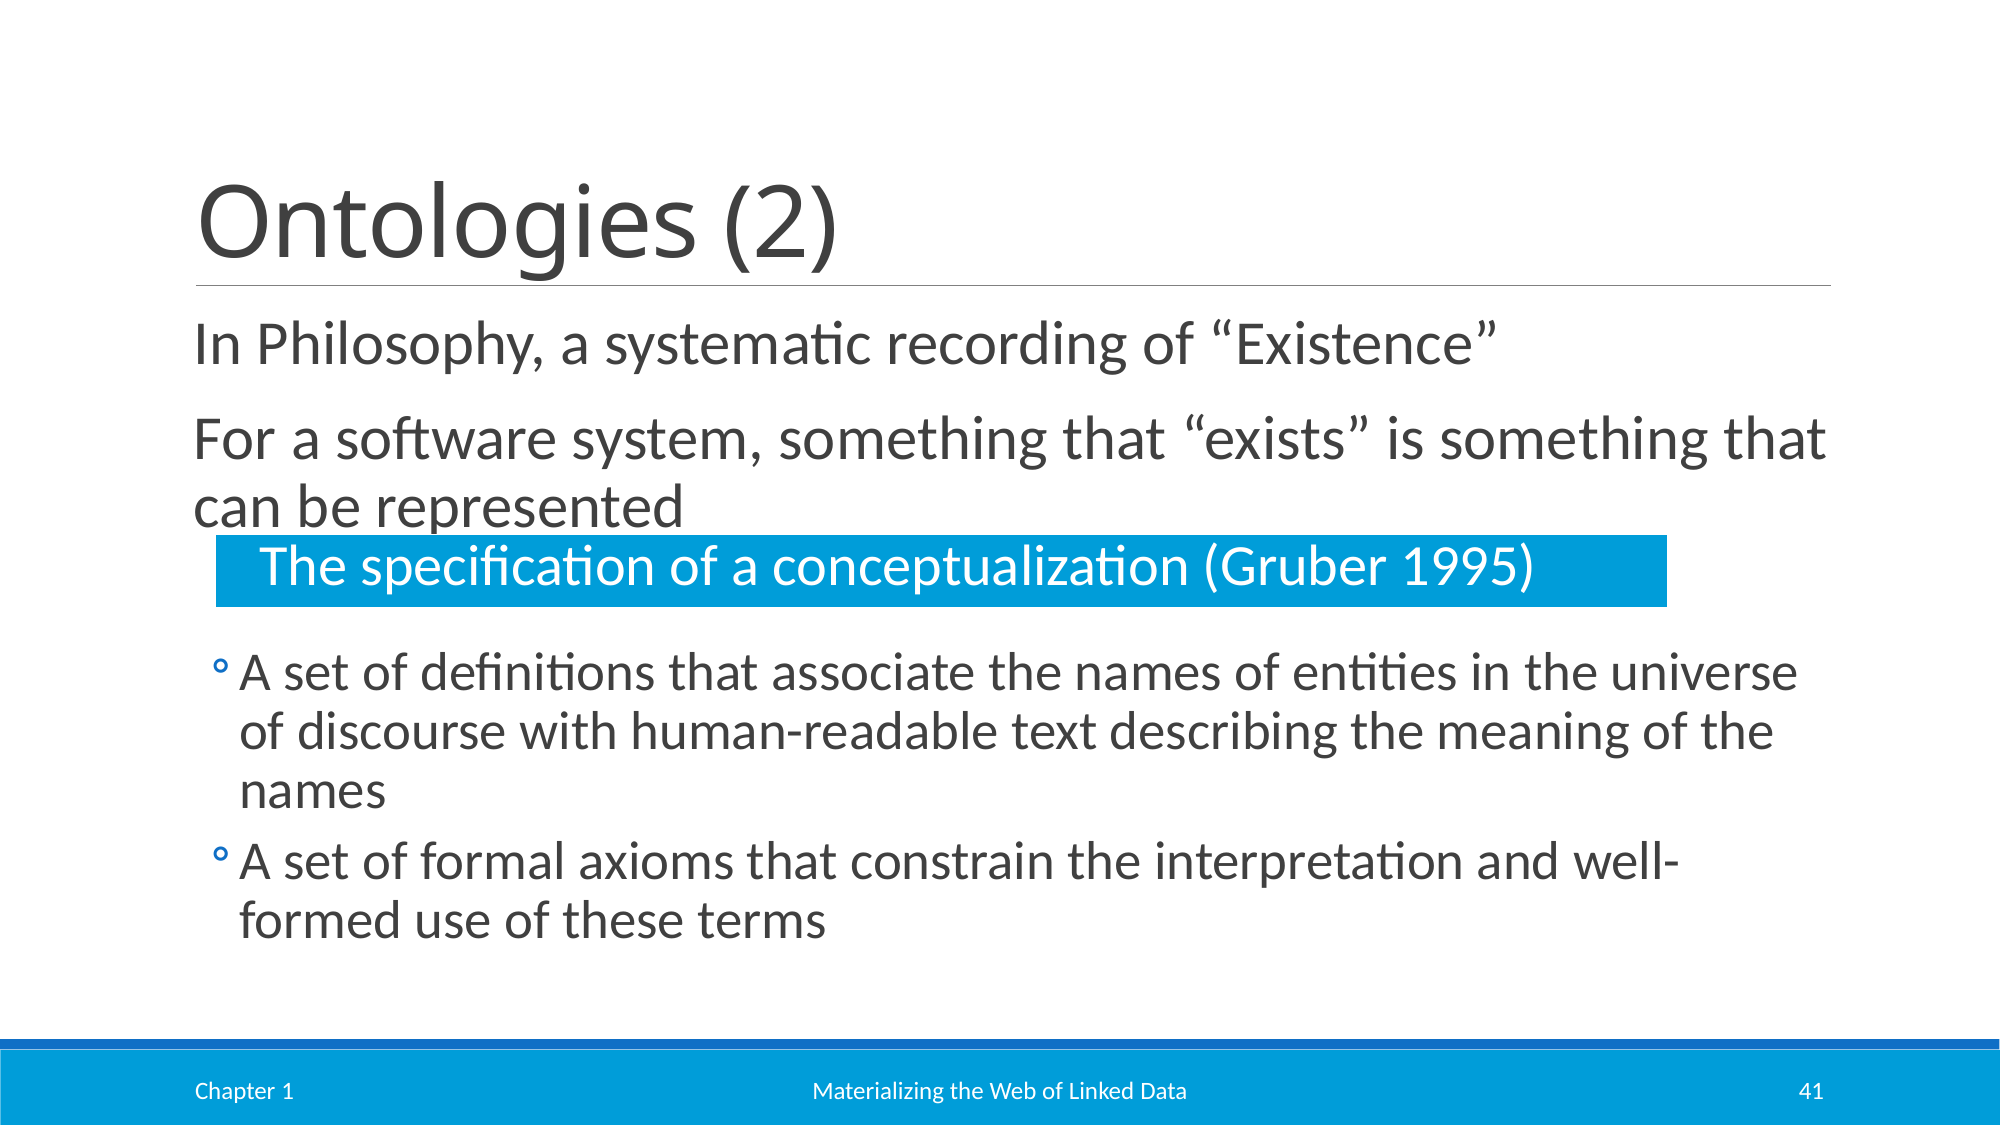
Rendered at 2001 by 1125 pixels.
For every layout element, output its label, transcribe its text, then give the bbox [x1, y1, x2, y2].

slide_number Chapter 1 [180, 1059, 586, 1120]
footer Materializing the Web of Linked Data [604, 1059, 1396, 1120]
slide_number 41 [1624, 1059, 1840, 1120]
list In Philosophy, a systematic recording of “Existence” For a software system, something that “exists” is something that can be represented A set of definitions that associate the names of entities in the universe of discourse with human-readable text describing the meaning of the names A set of formal axioms that constrain the interpretation and well-formed use of these terms [180, 302, 1830, 963]
title Ontologies (2) [180, 47, 1830, 285]
table_header The specification of a conceptualization (Gruber 1995) [216, 535, 1667, 607]
